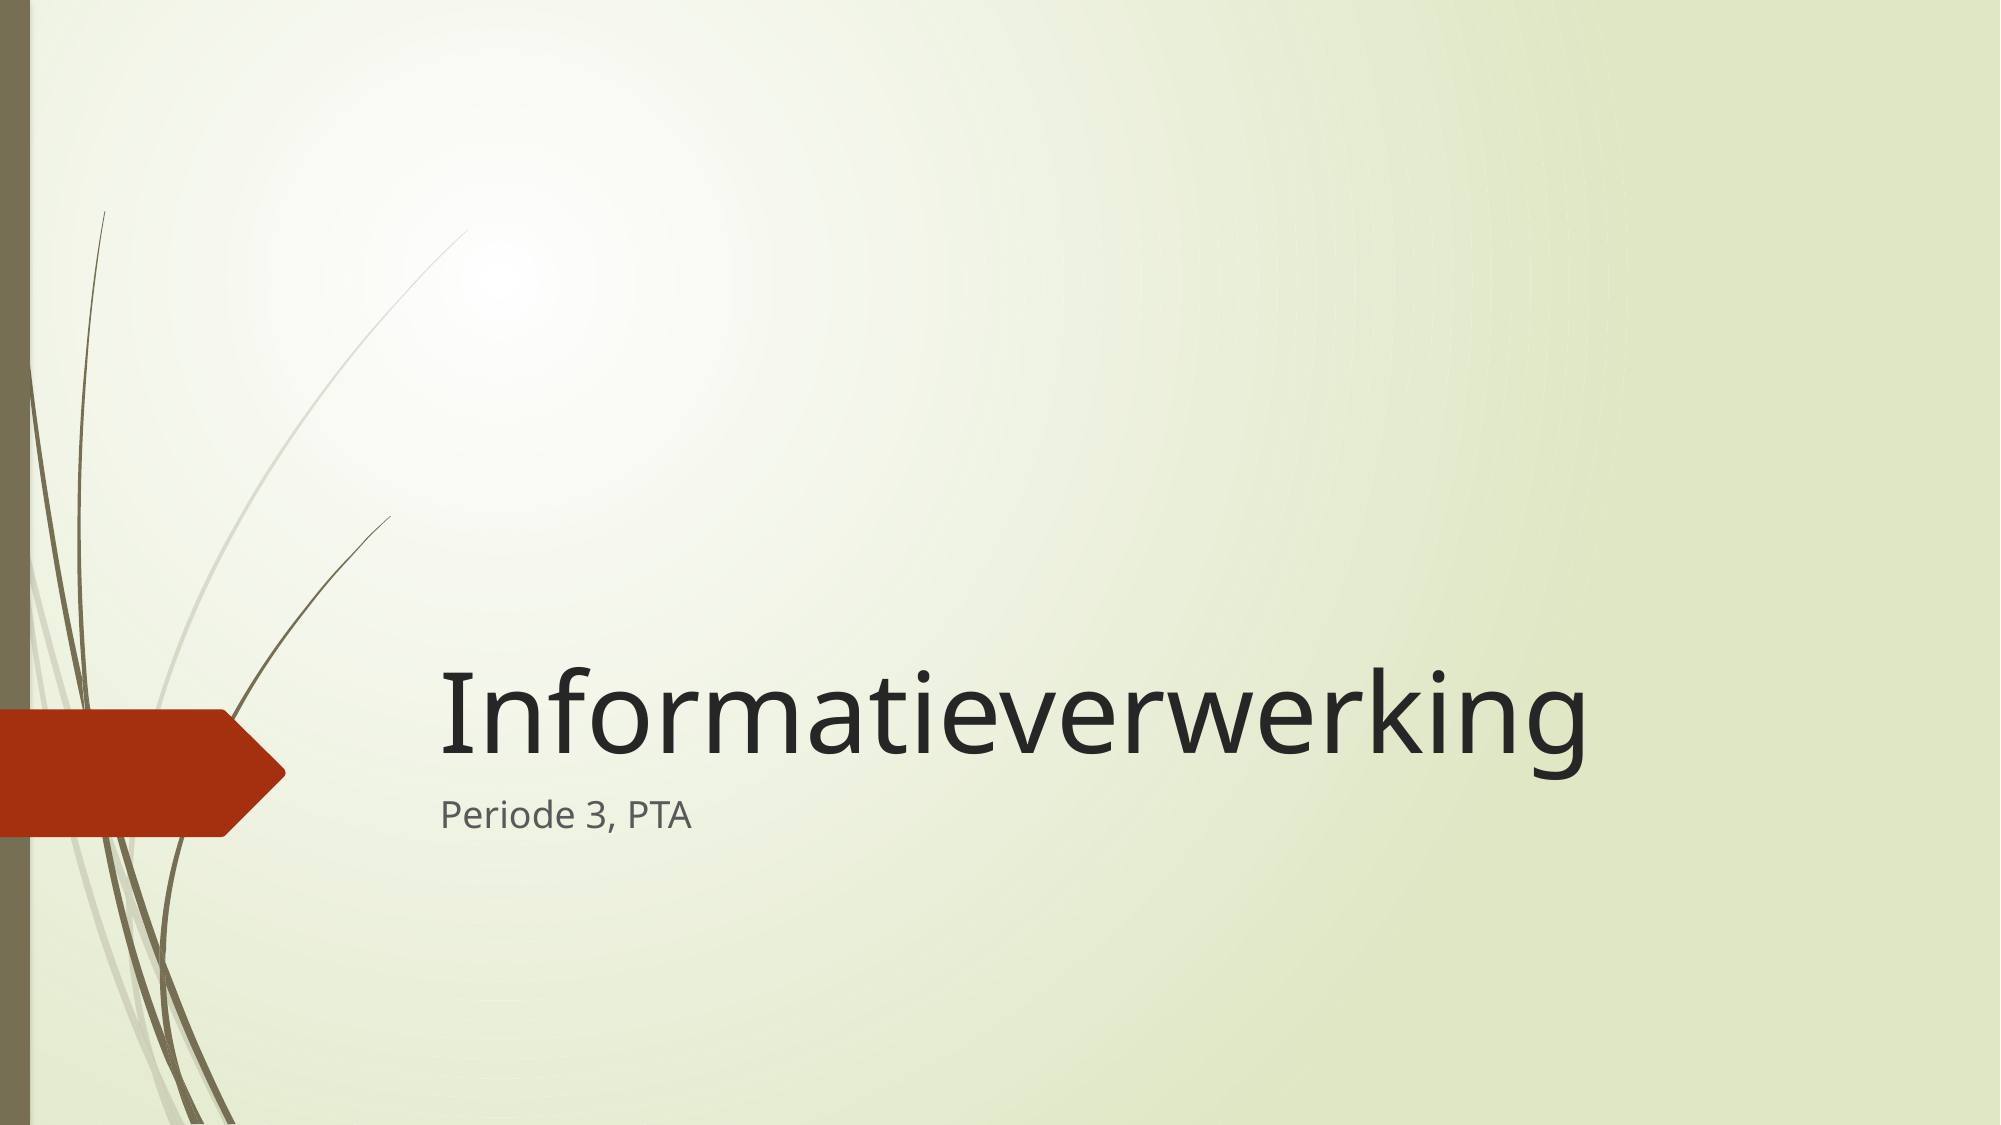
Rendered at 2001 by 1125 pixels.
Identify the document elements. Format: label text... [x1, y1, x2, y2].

title Informatieverwerking [424, 412, 1888, 783]
subtitle Periode 3, PTA [424, 783, 1888, 969]
